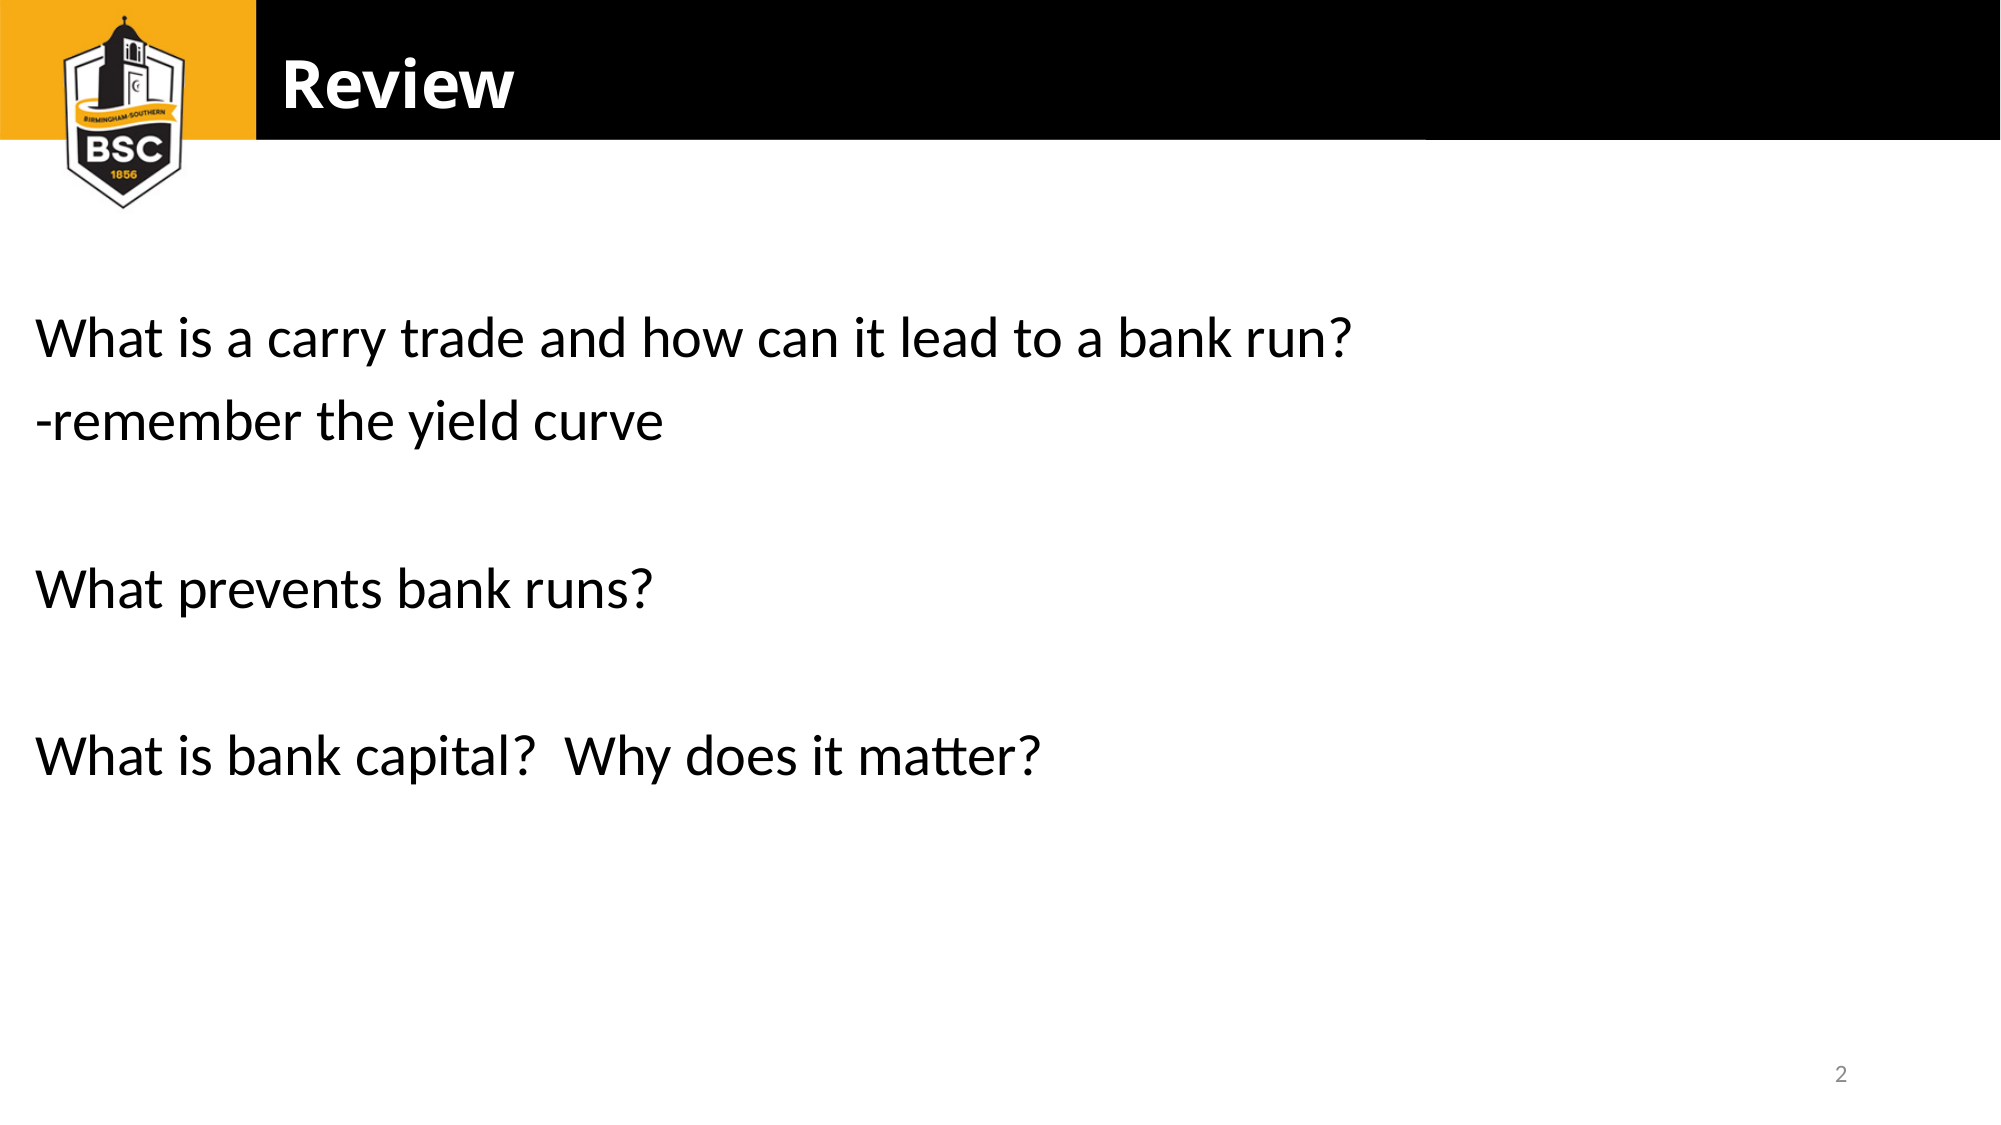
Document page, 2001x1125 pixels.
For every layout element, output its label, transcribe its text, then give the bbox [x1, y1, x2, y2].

slide_number 2 [1412, 1042, 1863, 1103]
list What is a carry trade and how can it lead to a bank run? -remember the yield curve What prevents bank runs? What is bank capital? Why does it matter? [20, 299, 1923, 1014]
title Review [265, 47, 1840, 128]
picture [0, 0, 1426, 804]
